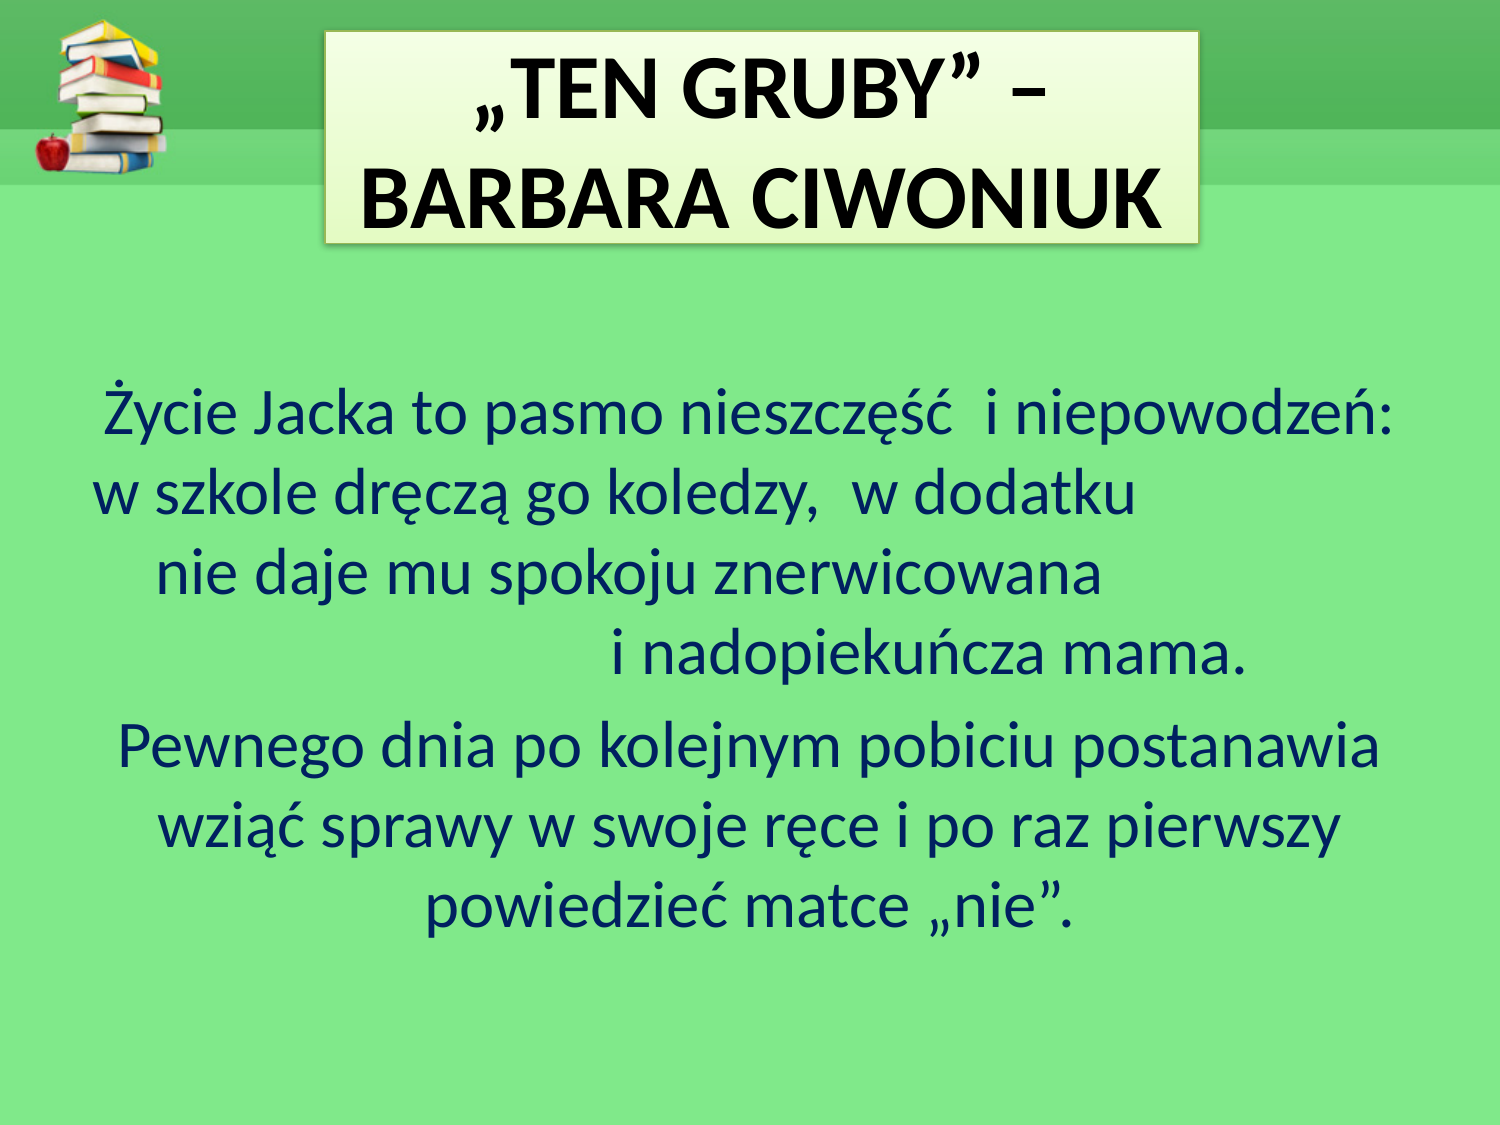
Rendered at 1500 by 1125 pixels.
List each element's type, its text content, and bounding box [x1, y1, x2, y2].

title „TEN GRUBY” – BARBARA CIWONIUK [324, 30, 1200, 244]
list Życie Jacka to pasmo nieszczęść i niepowodzeń: w szkole dręczą go koledzy, w dodatku nie daje mu spokoju znerwicowana i nadopiekuńcza mama. Pewnego dnia po kolejnym pobiciu postanawia wziąć sprawy w swoje ręce i po raz pierwszy powiedzieć matce „nie”. [75, 267, 1425, 1005]
picture [0, 0, 1500, 1125]
